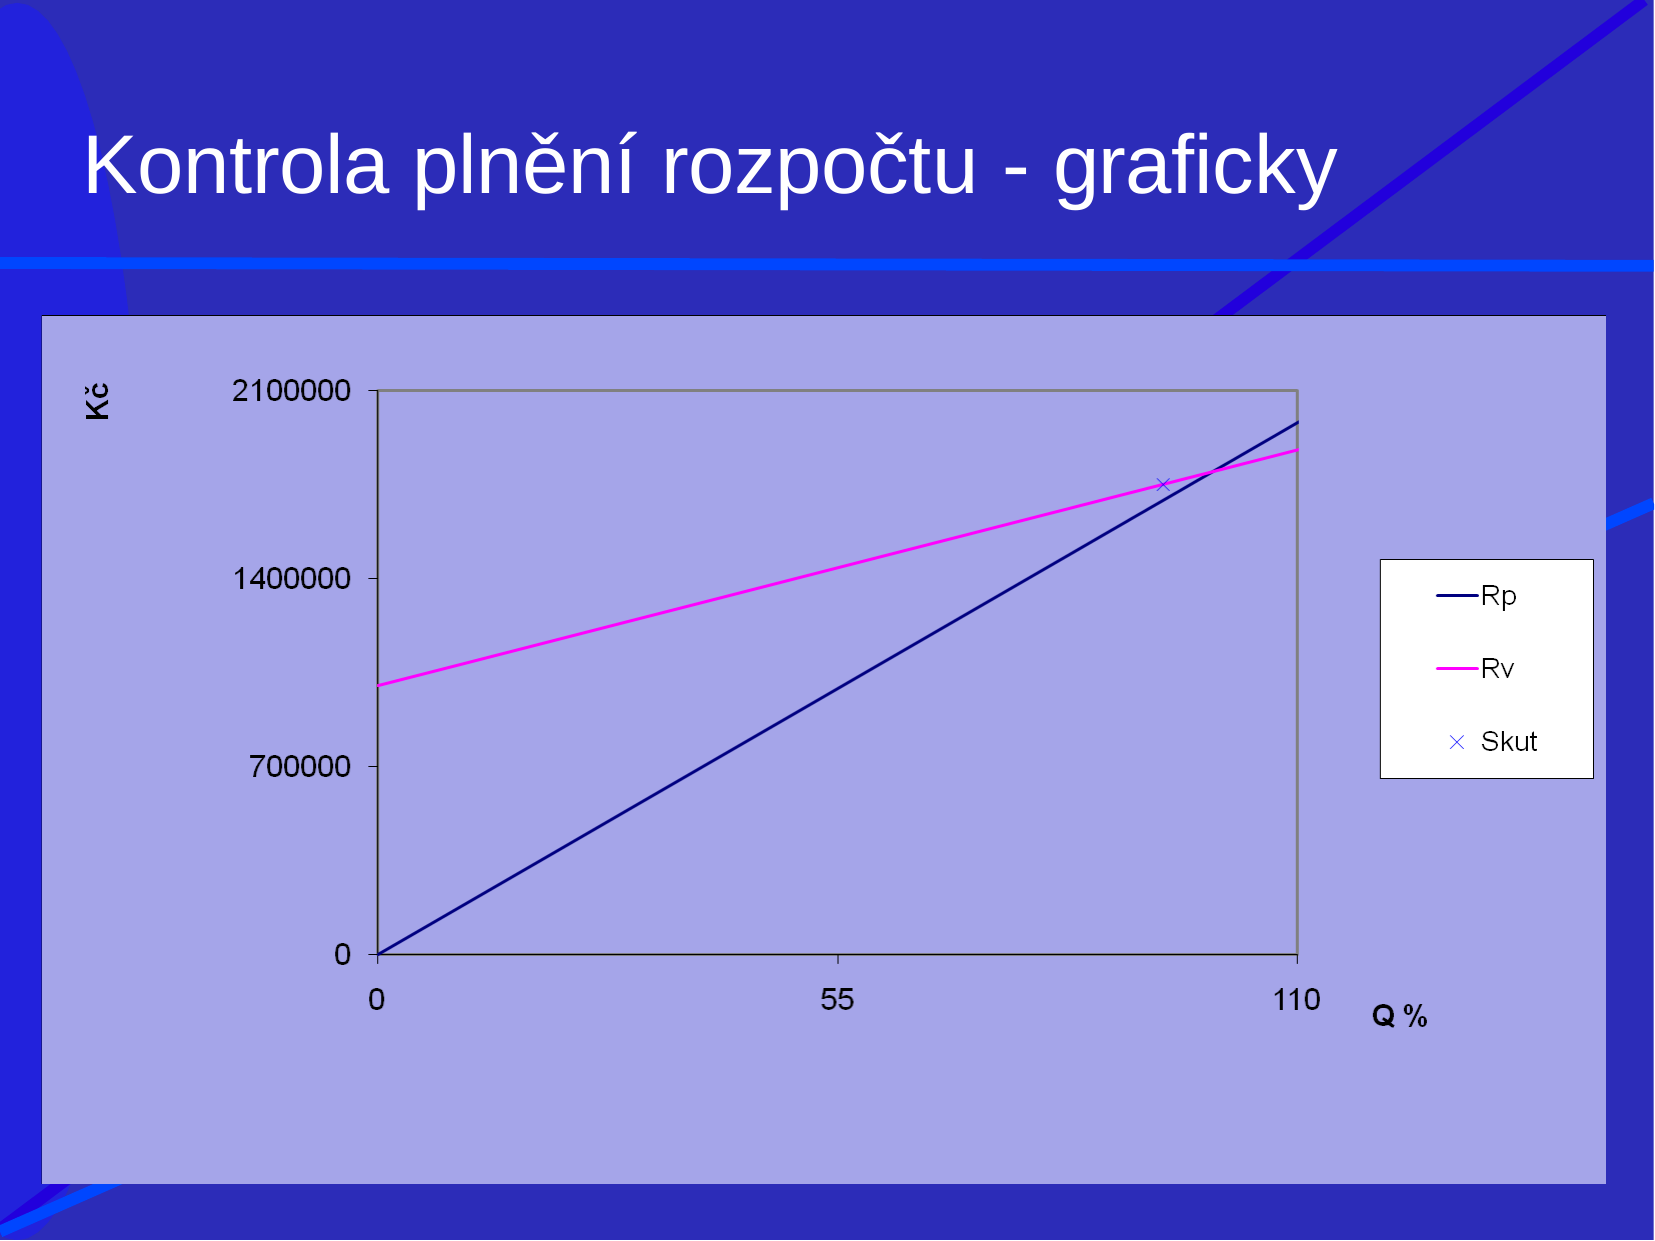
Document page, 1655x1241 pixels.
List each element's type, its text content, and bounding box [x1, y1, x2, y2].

text_box [41, 315, 1606, 1185]
title Kontrola plnění rozpočtu - graficky [80, 64, 1574, 315]
